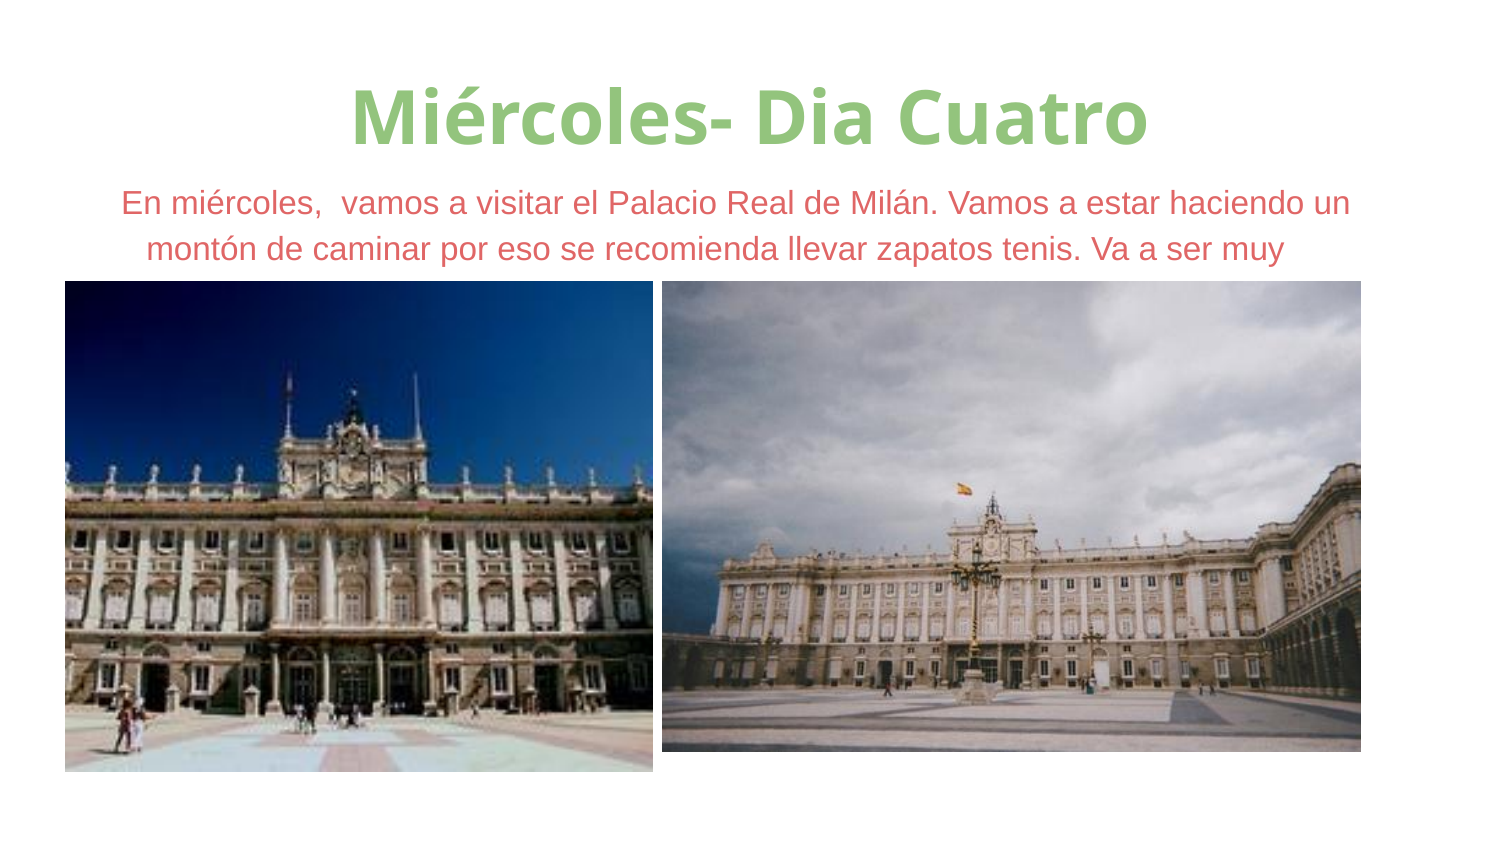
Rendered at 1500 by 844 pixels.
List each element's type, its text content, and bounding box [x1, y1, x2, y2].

title Miércoles- Dia Cuatro [75, 33, 1425, 159]
picture [661, 281, 1361, 753]
picture [64, 281, 653, 772]
list En miércoles, vamos a visitar el Palacio Real de Milán. Vamos a estar haciendo un montón de caminar por eso se recomienda llevar zapatos tenis. Va a ser muy nublado. [75, 159, 1425, 772]
